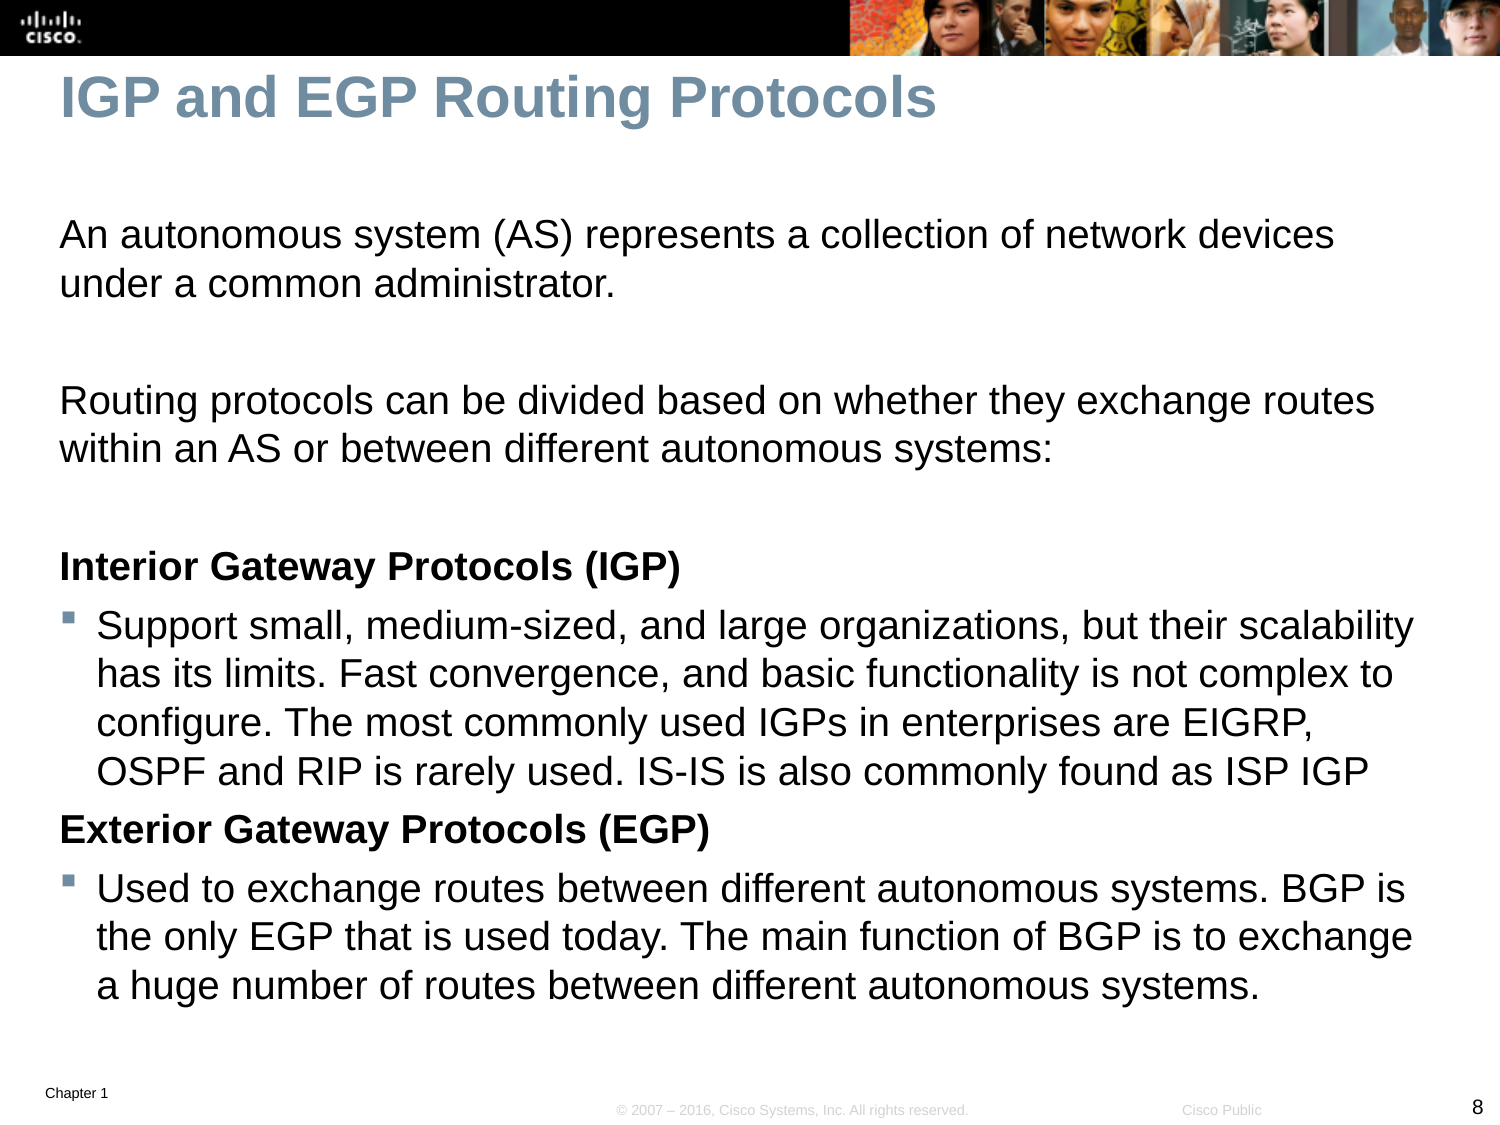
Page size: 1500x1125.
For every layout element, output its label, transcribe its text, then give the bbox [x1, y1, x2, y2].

picture [0, 0, 1500, 56]
list An autonomous system (AS) represents a collection of network devices under a common administrator. Routing protocols can be divided based on whether they exchange routes within an AS or between different autonomous systems: Interior Gateway Protocols (IGP) Support small, medium-sized, and large organizations, but their scalability has its limits. Fast convergence, and basic functionality is not complex to configure. The most commonly used IGPs in enterprises are EIGRP, OSPF and RIP is rarely used. IS-IS is also commonly found as ISP IGP Exterior Gateway Protocols (EGP) Used to exchange routes between different autonomous systems. BGP is the only EGP that is used today. The main function of BGP is to exchange a huge number of routes between different autonomous systems. [45, 200, 1444, 1037]
title IGP and EGP Routing Protocols [45, 59, 1444, 182]
